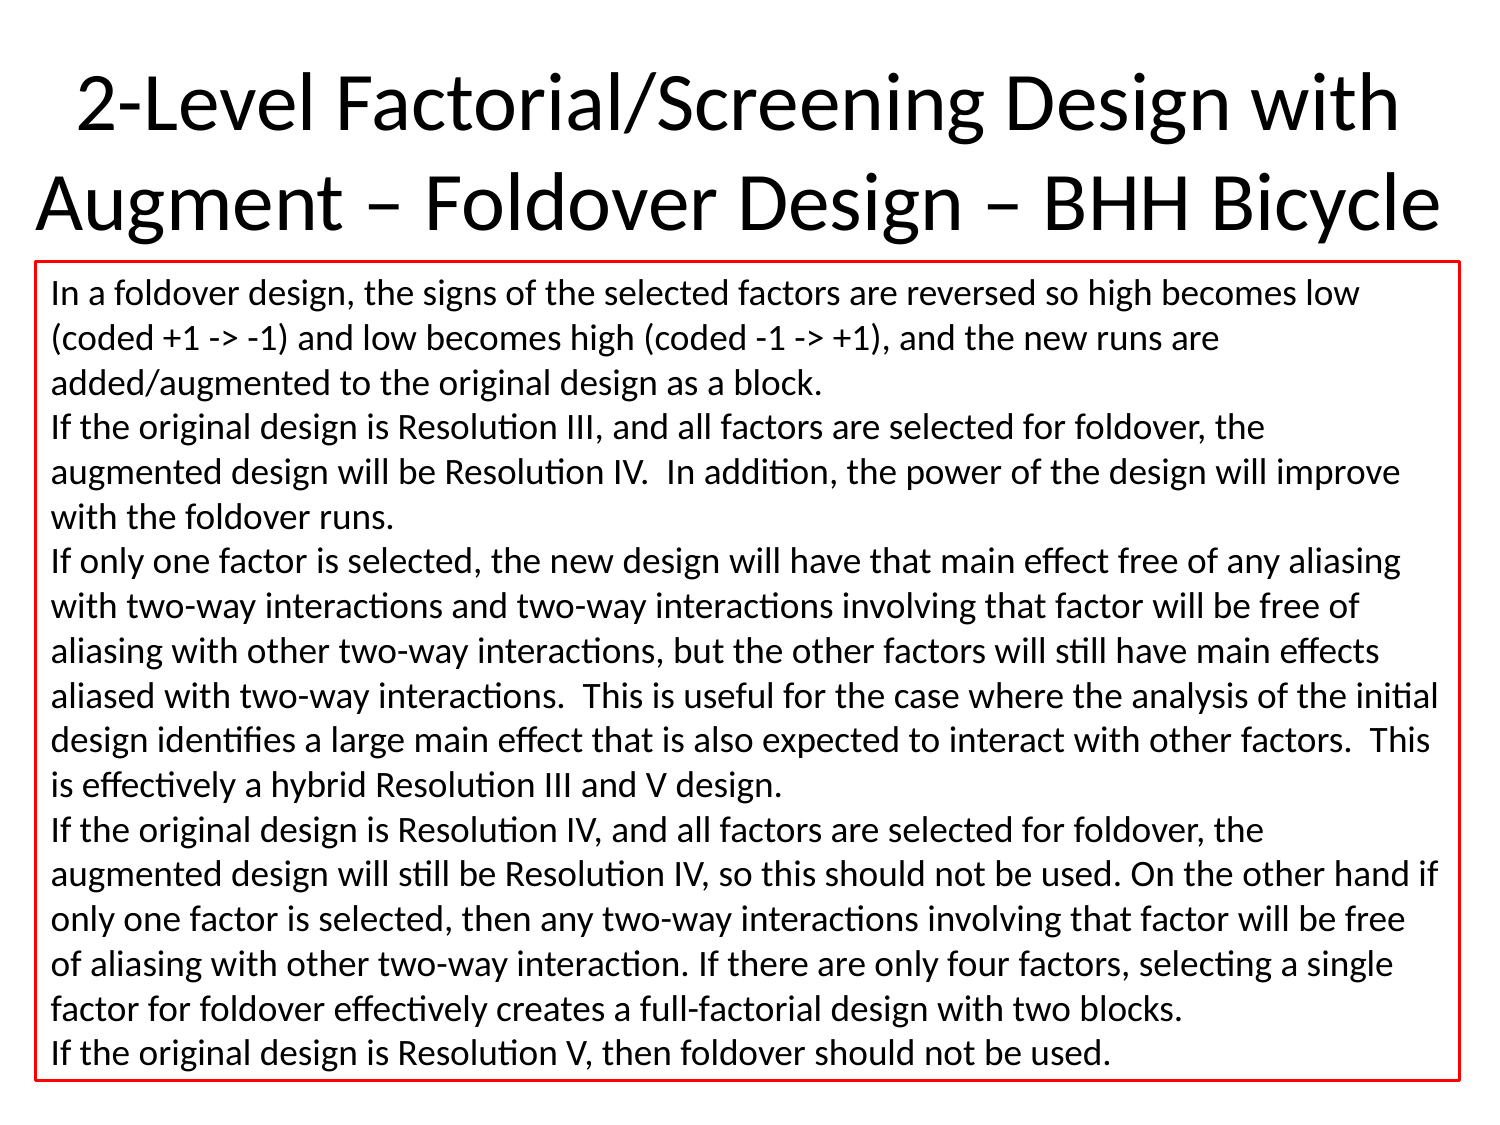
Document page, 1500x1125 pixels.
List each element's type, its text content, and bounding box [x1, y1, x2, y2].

text_box In a foldover design, the signs of the selected factors are reversed so high becomes low (coded +1 -> -1) and low becomes high (coded -1 -> +1), and the new runs are added/augmented to the original design as a block. If the original design is Resolution III, and all factors are selected for foldover, the augmented design will be Resolution IV. In addition, the power of the design will improve with the foldover runs. If only one factor is selected, the new design will have that main effect free of any aliasing with two-way interactions and two-way interactions involving that factor will be free of aliasing with other two-way interactions, but the other factors will still have main effects aliased with two-way interactions. This is useful for the case where the analysis of the initial design identifies a large main effect that is also expected to interact with other factors. This is effectively a hybrid Resolution III and V design. If the original design is Resolution IV, and all factors are selected for foldover, the augmented design will still be Resolution IV, so this should not be used. On the other hand if only one factor is selected, then any two-way interactions involving that factor will be free of aliasing with other two-way interaction. If there are only four factors, selecting a single factor for foldover effectively creates a full-factorial design with two blocks. If the original design is Resolution V, then foldover should not be used. [35, 261, 1460, 1081]
title 2-Level Factorial/Screening Design with Augment – Foldover Design – BHH Bicycle [0, 39, 1500, 153]
